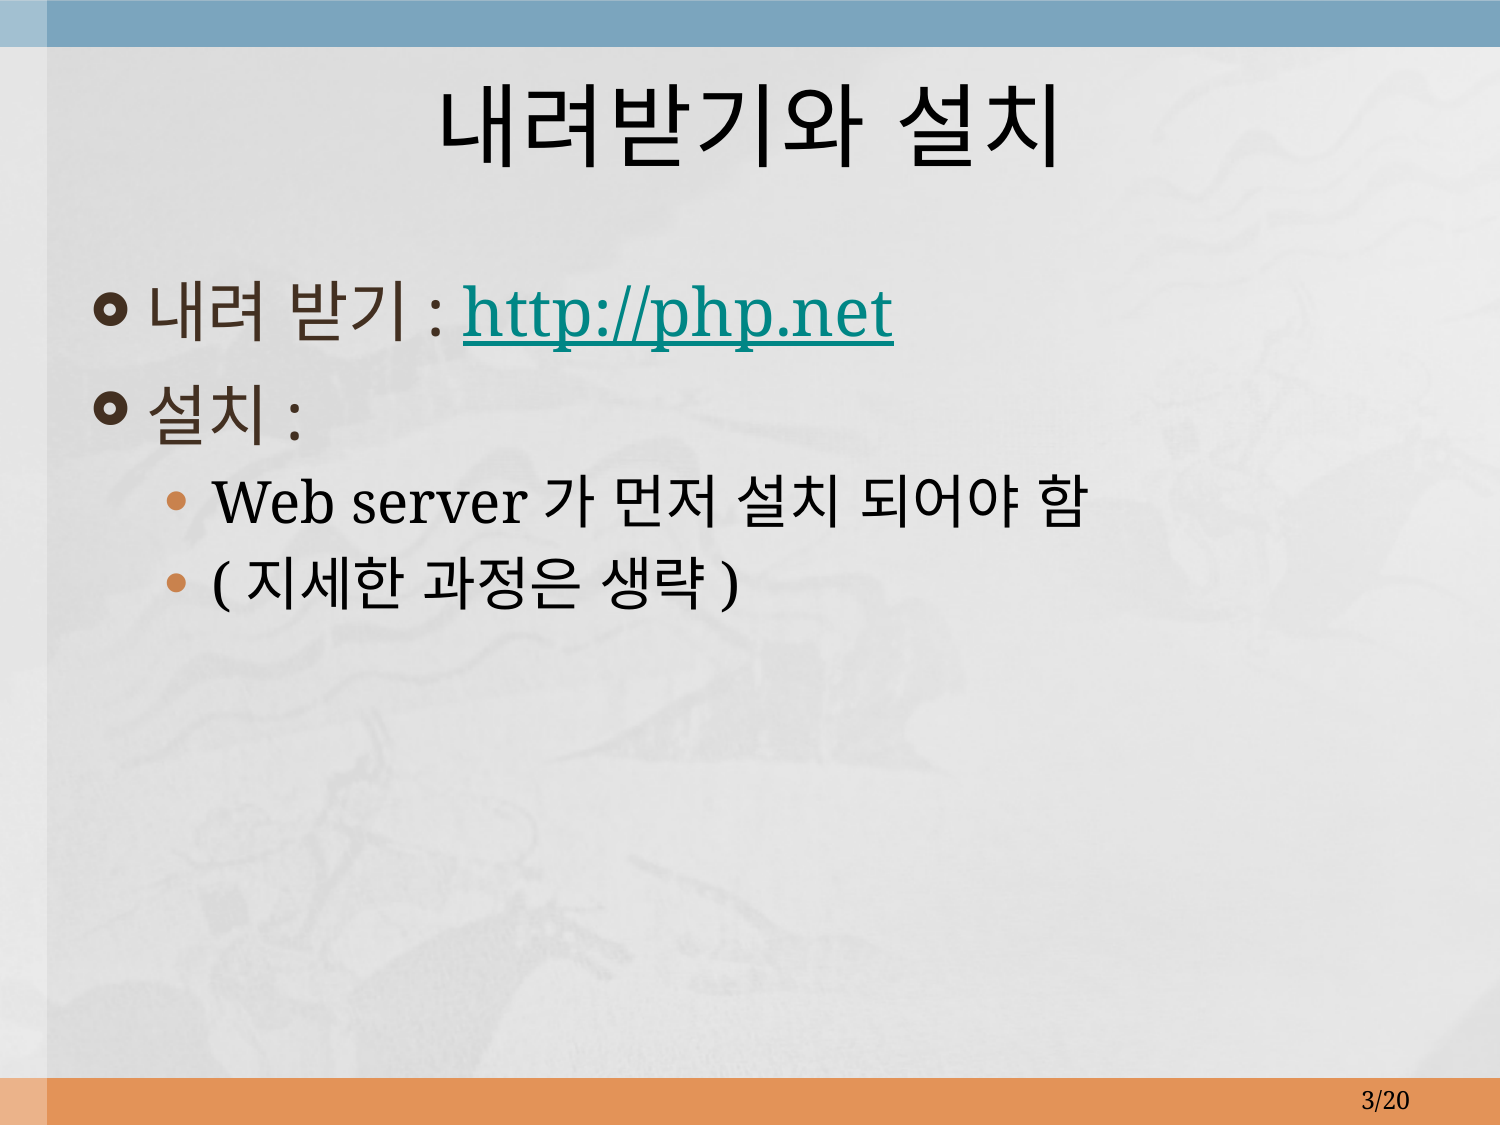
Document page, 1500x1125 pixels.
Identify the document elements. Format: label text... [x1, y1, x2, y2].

title 내려받기와 설치 [49, 46, 1454, 202]
slide_number 3 [1074, 1078, 1425, 1125]
list 내려 받기: http://php.net 설치: Web server가 먼저 설치 되어야 함 (지세한 과정은 생략) [75, 262, 1425, 1005]
